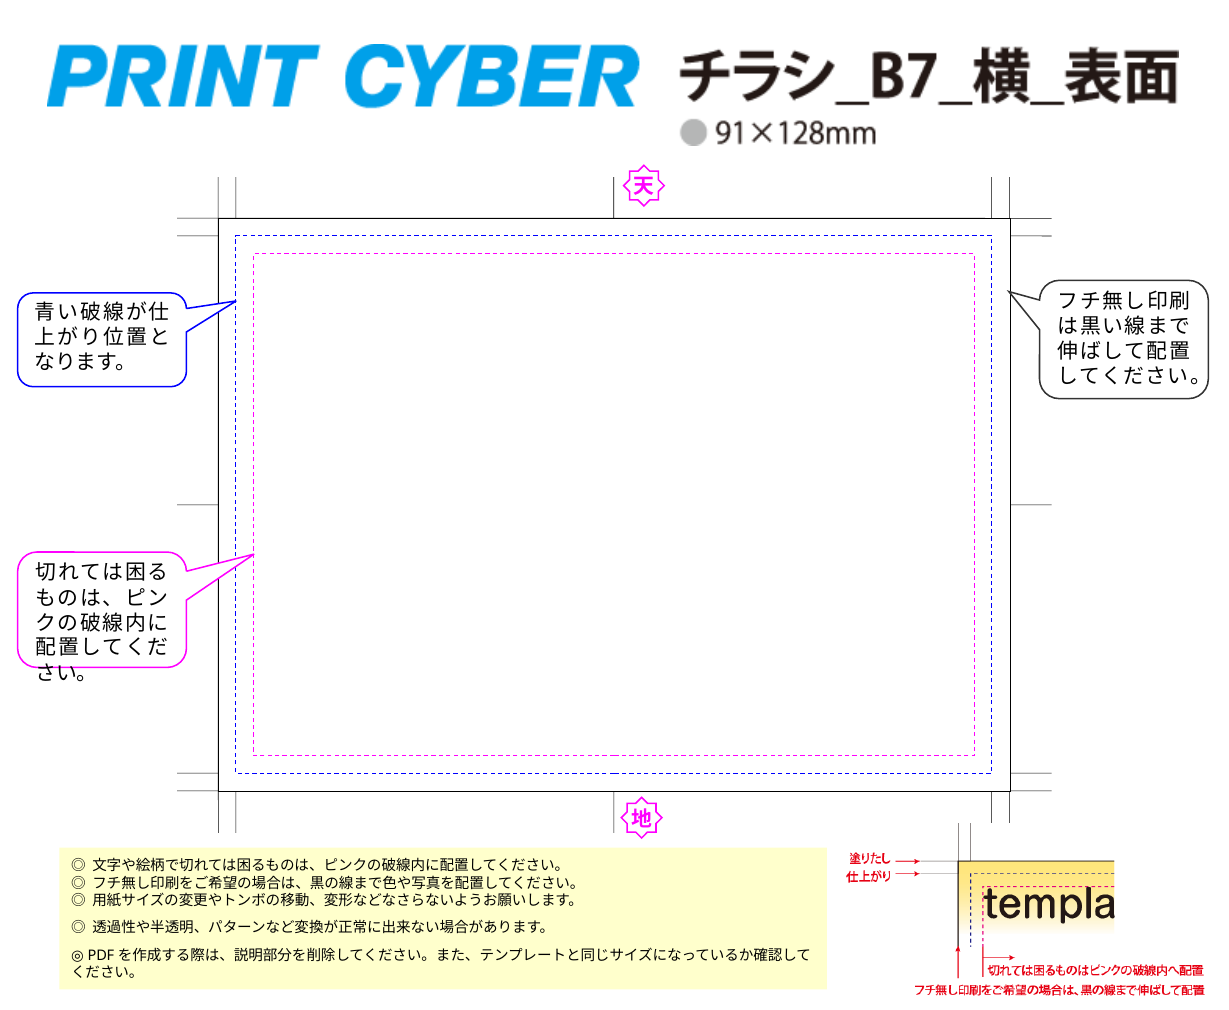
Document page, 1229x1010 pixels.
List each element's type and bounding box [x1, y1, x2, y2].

picture [47, 44, 1179, 146]
picture [846, 823, 1205, 999]
picture [70, 58, 91, 73]
